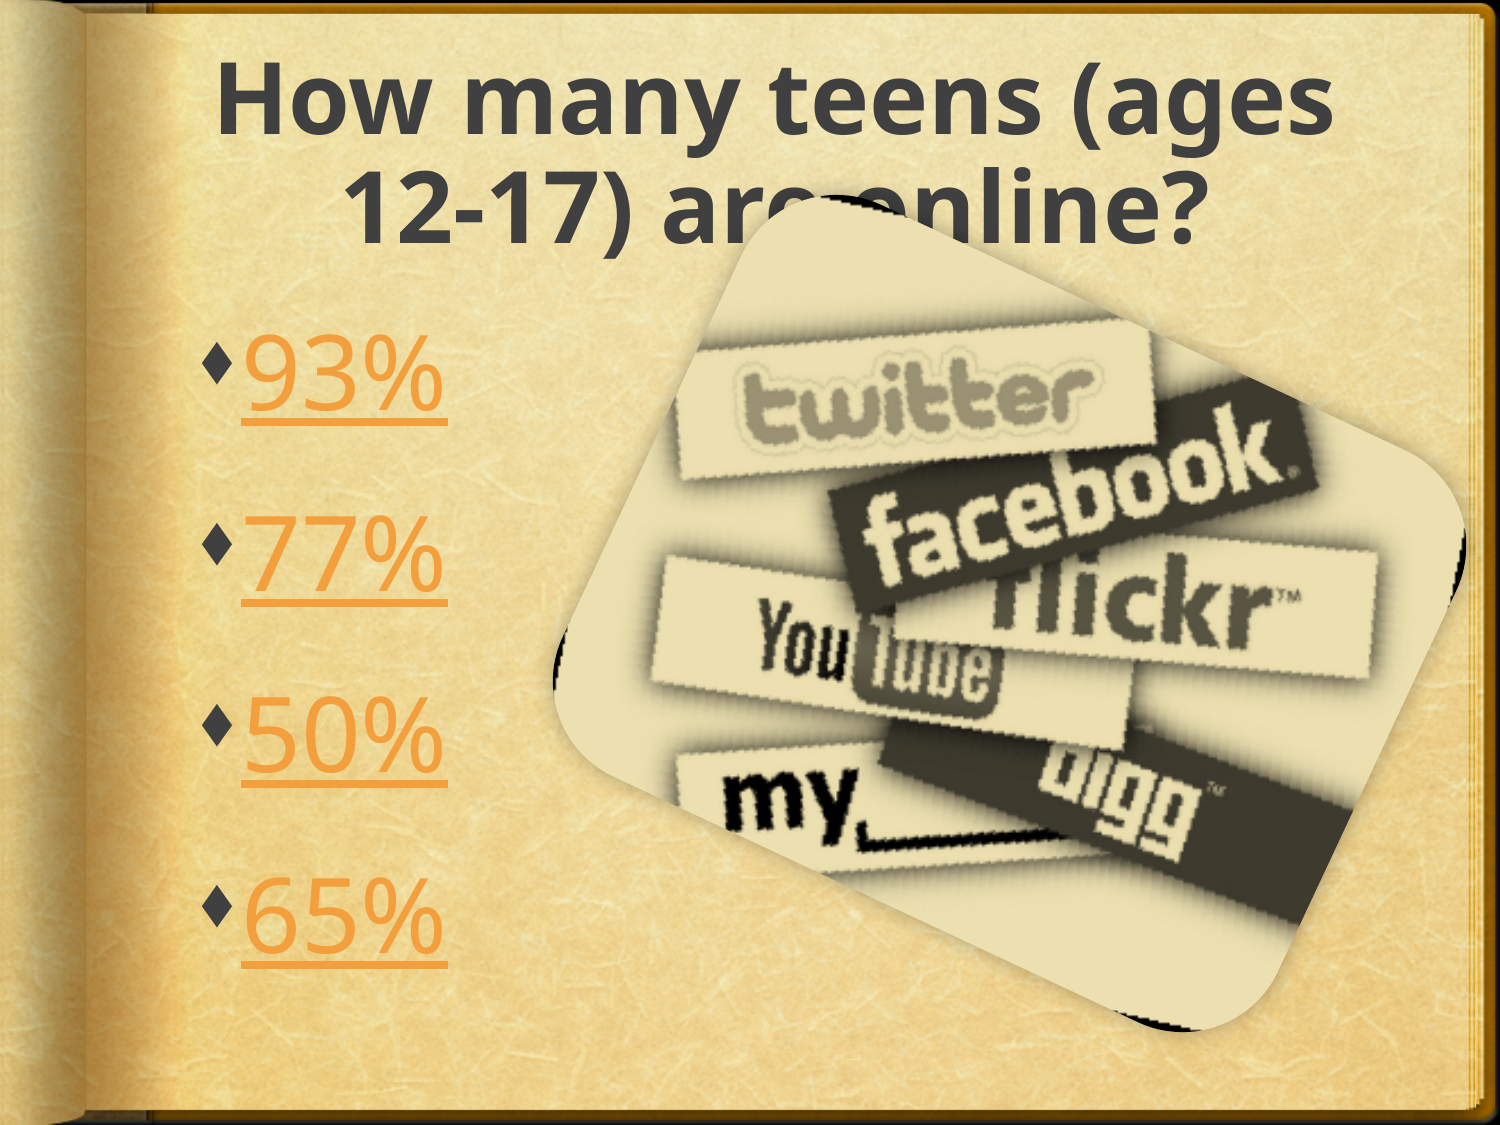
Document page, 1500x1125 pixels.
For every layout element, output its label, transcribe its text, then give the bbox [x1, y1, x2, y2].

title How many teens (ages 12-17) are online? [178, 45, 1372, 265]
list 93% 77% 50% 65% [178, 297, 742, 1005]
picture [0, 0, 1500, 1125]
